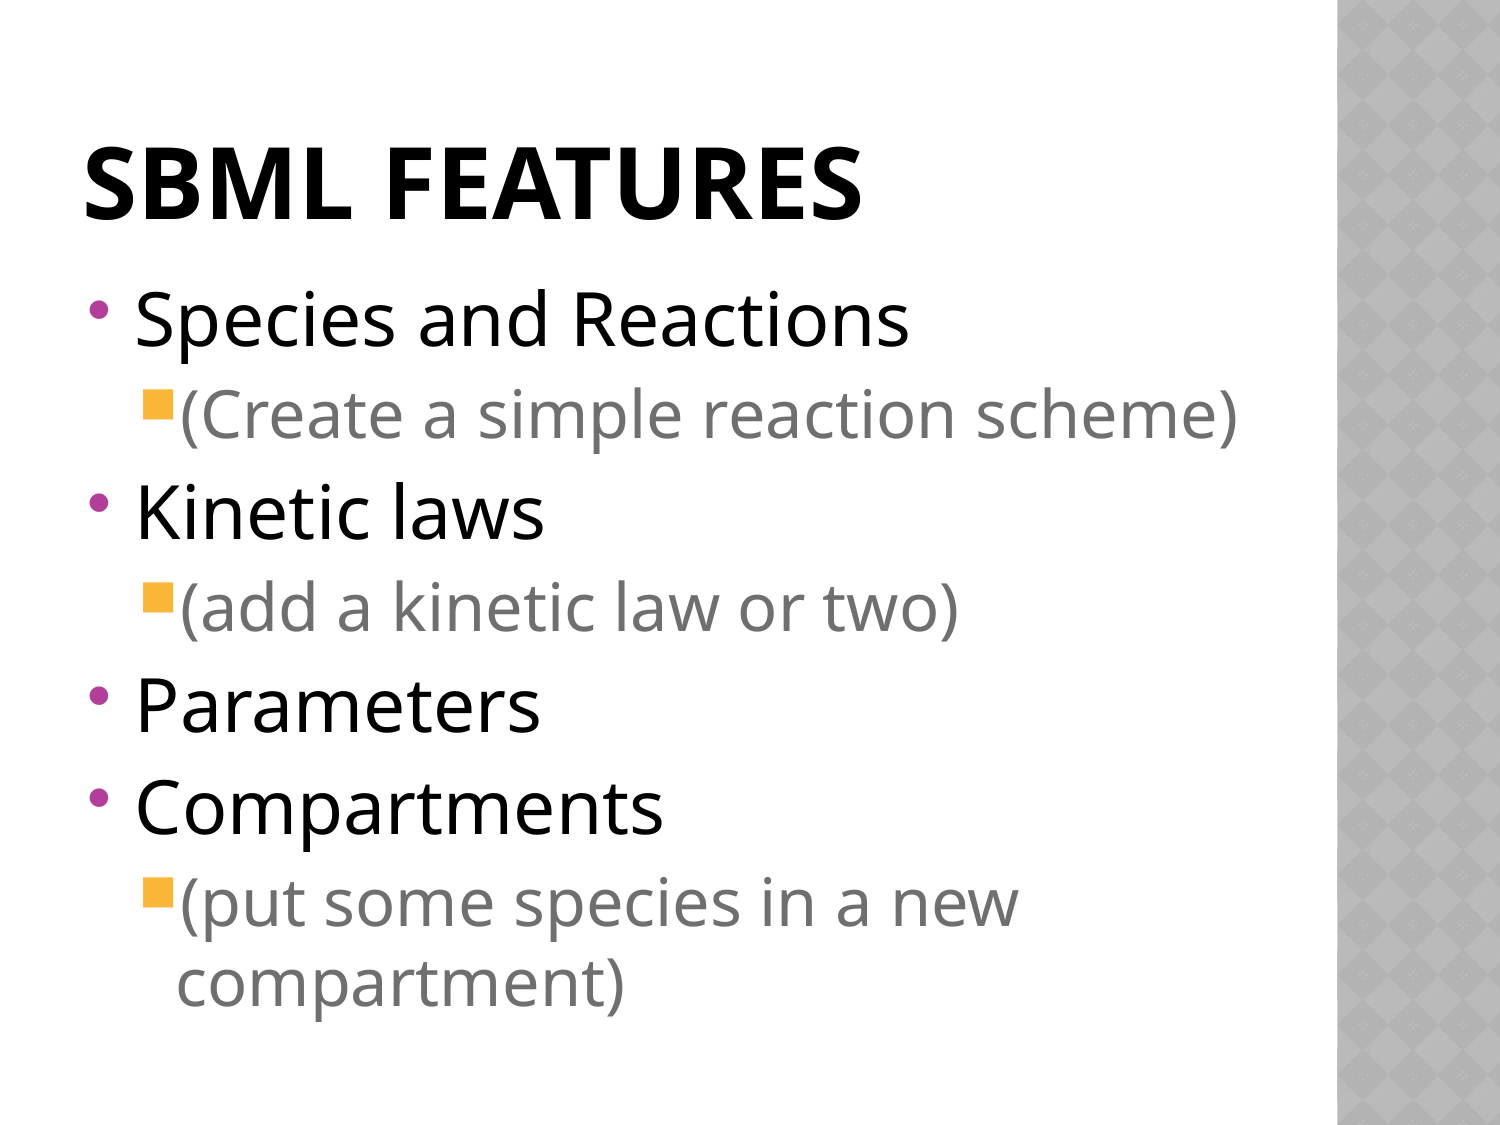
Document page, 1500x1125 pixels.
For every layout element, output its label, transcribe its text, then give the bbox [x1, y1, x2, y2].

list Species and Reactions (Create a simple reaction scheme) Kinetic laws (add a kinetic law or two) Parameters Compartments (put some species in a new compartment) [75, 264, 1263, 1059]
title SBML features [75, 52, 1263, 240]
